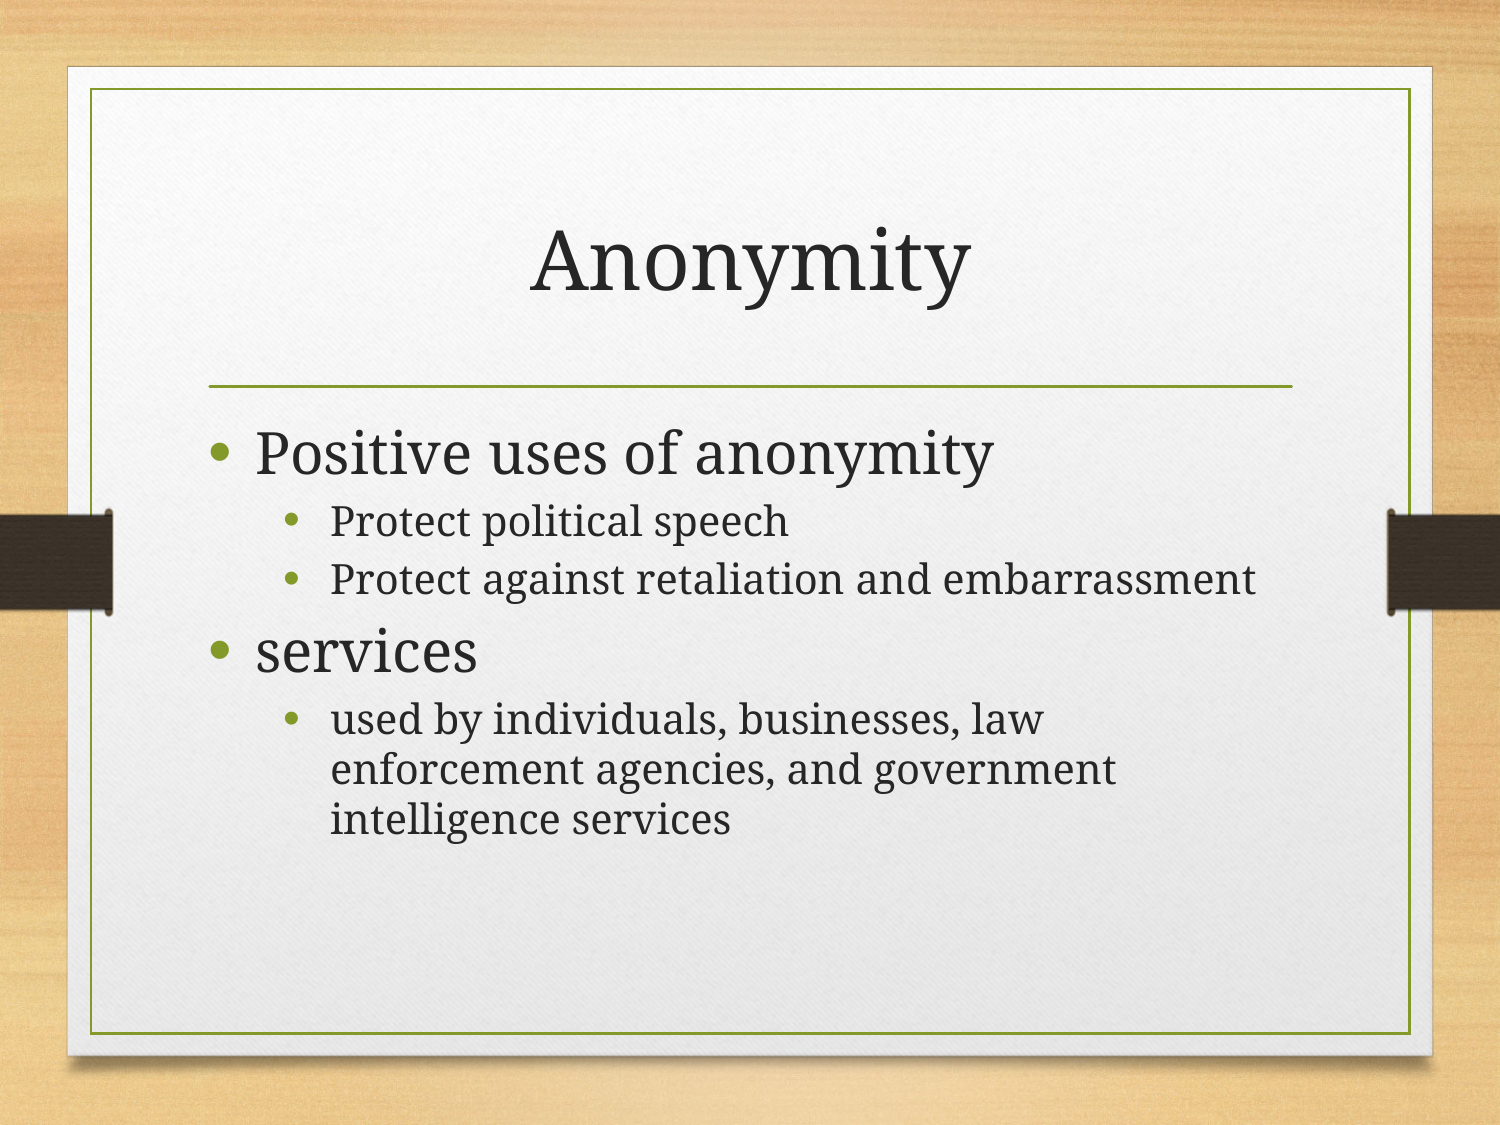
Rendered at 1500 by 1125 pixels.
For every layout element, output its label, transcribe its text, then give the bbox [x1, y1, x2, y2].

title Anonymity [193, 150, 1309, 365]
list Positive uses of anonymity Protect political speech Protect against retaliation and embarrassment services used by individuals, businesses, law enforcement agencies, and government intelligence services [193, 408, 1309, 974]
picture [0, 0, 1500, 1125]
